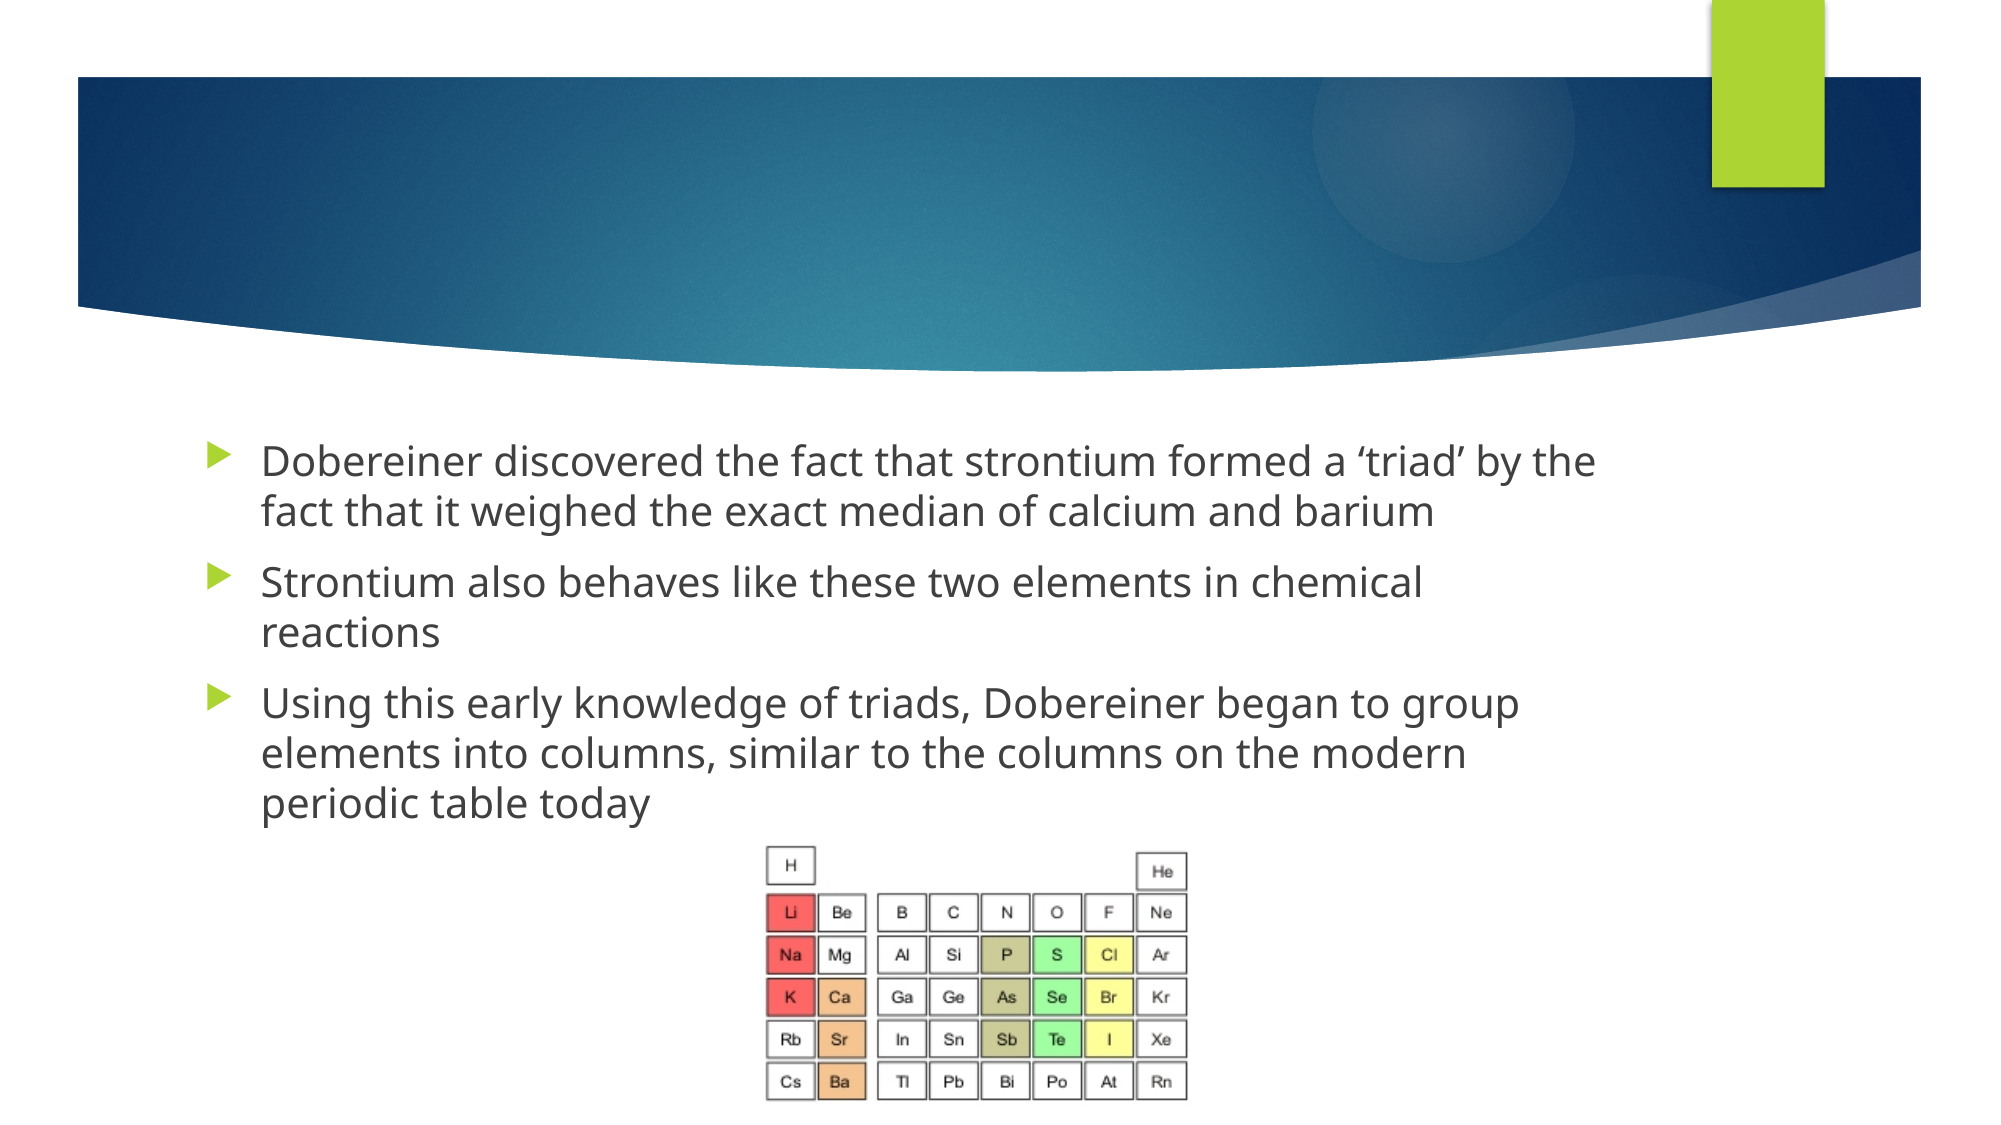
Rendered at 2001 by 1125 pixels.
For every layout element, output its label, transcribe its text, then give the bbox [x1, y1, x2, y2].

list Dobereiner discovered the fact that strontium formed a ‘triad’ by the fact that it weighed the exact median of calcium and barium Strontium also behaves like these two elements in chemical reactions Using this early knowledge of triads, Dobereiner began to group elements into columns, similar to the columns on the modern periodic table today [189, 427, 1627, 988]
picture [738, 804, 1208, 1125]
